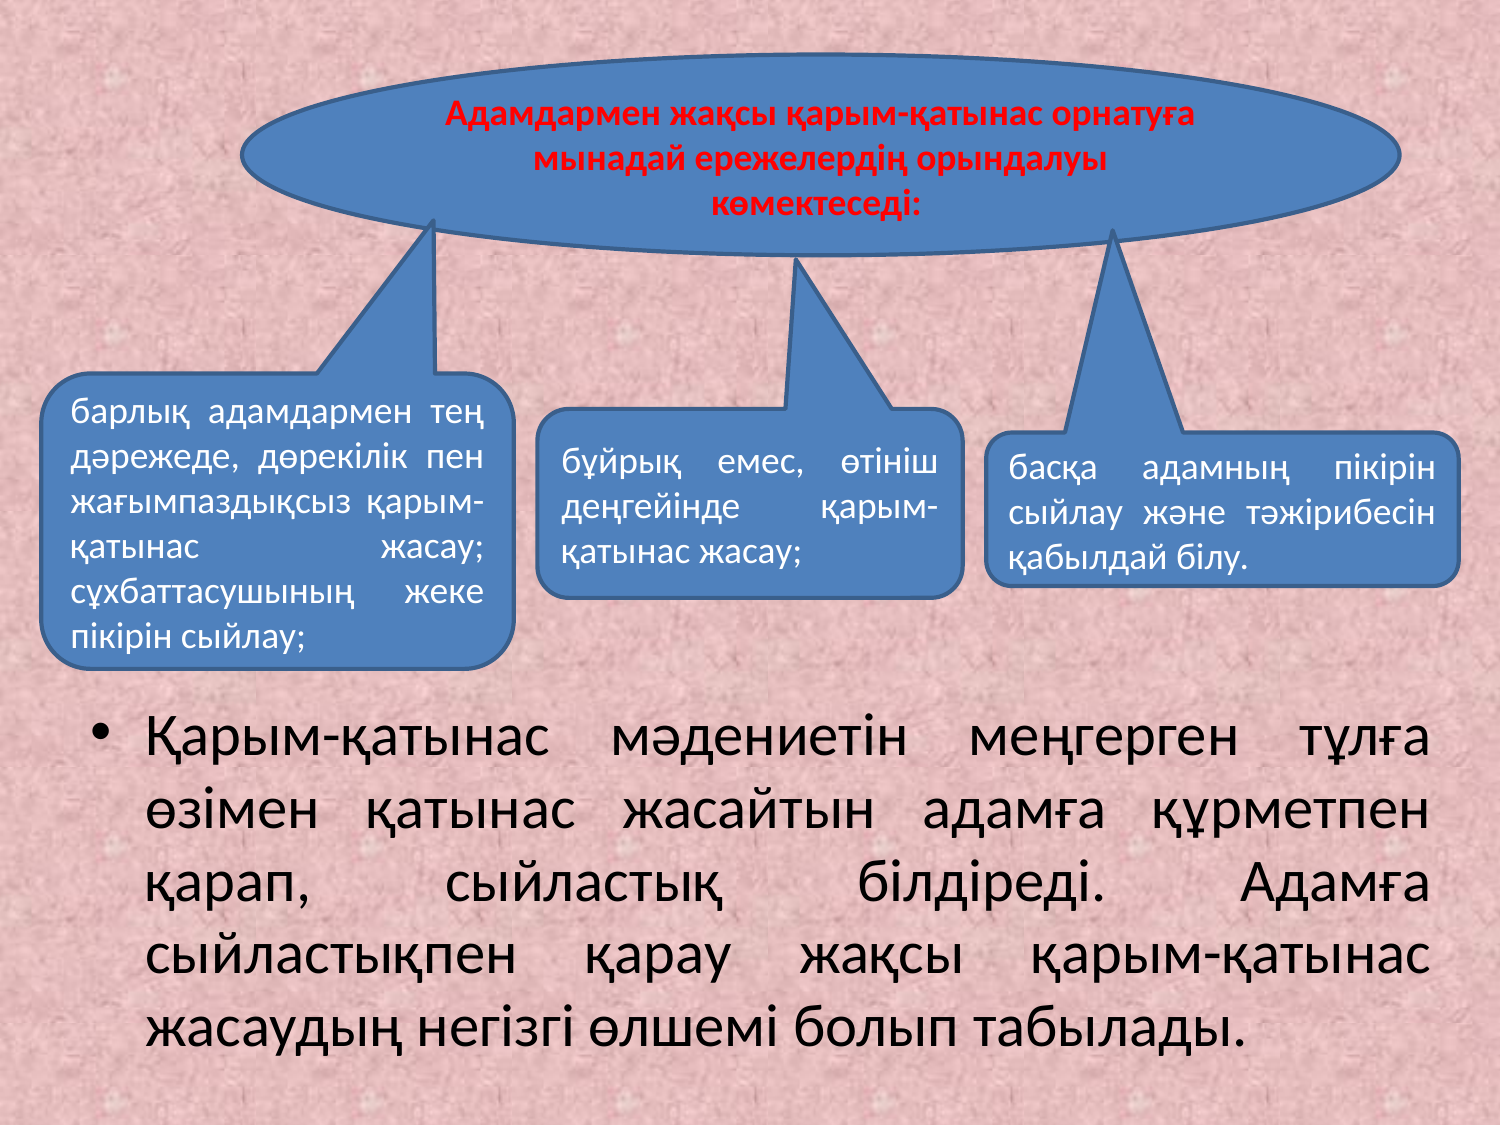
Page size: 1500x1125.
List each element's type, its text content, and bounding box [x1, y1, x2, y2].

picture [0, 0, 1500, 1125]
text_box бұйрық емес, өтініш деңгейінде қарым-қатынас жасау; [535, 257, 965, 600]
list Қарым-қатынас мәдениетін меңгерген тұлға өзімен қатынас жасайтын адамға құрметпен қарап, сыйластық білдіреді. Адамға сыйластықпен қарау жақсы қарым-қатынас жасаудың негізгі өлшемі болып табылады. [75, 262, 1447, 1071]
text_box барлық адамдармен тең дәрежеде, дөрекілік пен жағымпаздықсыз қарым-қатынас жасау; сұхбаттасушының жеке пікірін сыйлау; [39, 218, 516, 671]
text_box басқа адамның пікірін сыйлау және тәжірибесін қабылдай білу. [984, 228, 1461, 589]
text_box Адамдармен жақсы қарым-қатынас орнатуға мынадай ережелердің орындалуы көмектеседі: [239, 52, 1402, 258]
